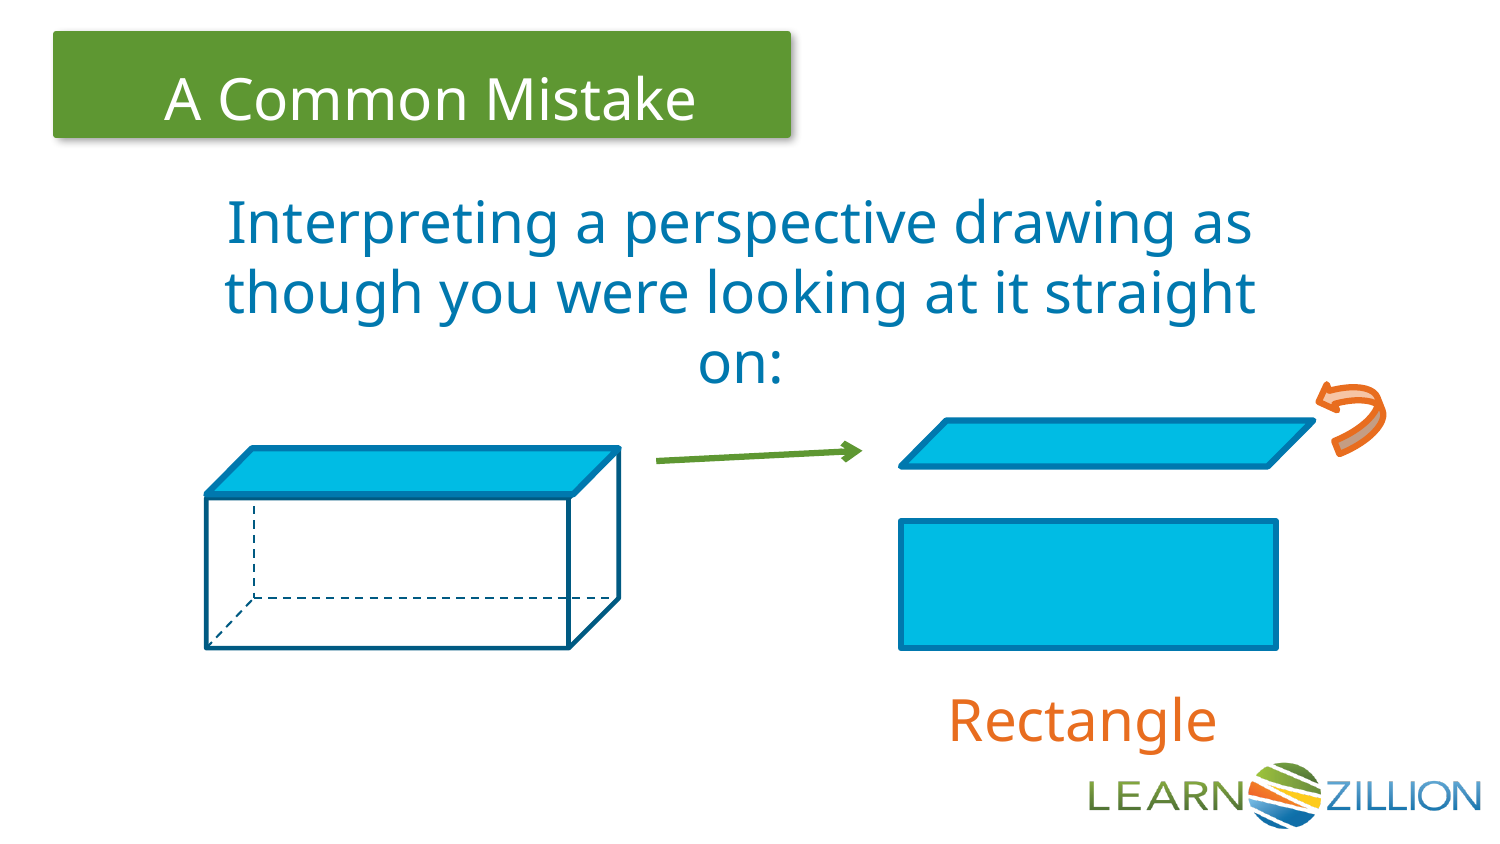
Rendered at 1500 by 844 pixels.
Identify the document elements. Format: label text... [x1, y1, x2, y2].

text_box [900, 419, 1315, 468]
text_box Interpreting a perspective drawing as though you were looking at it straight on: [168, 178, 1313, 429]
text_box [900, 520, 1277, 649]
picture [1087, 759, 1482, 831]
text_box [1317, 383, 1385, 455]
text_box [656, 450, 863, 462]
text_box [206, 447, 619, 649]
text_box Rectangle [933, 675, 1276, 761]
